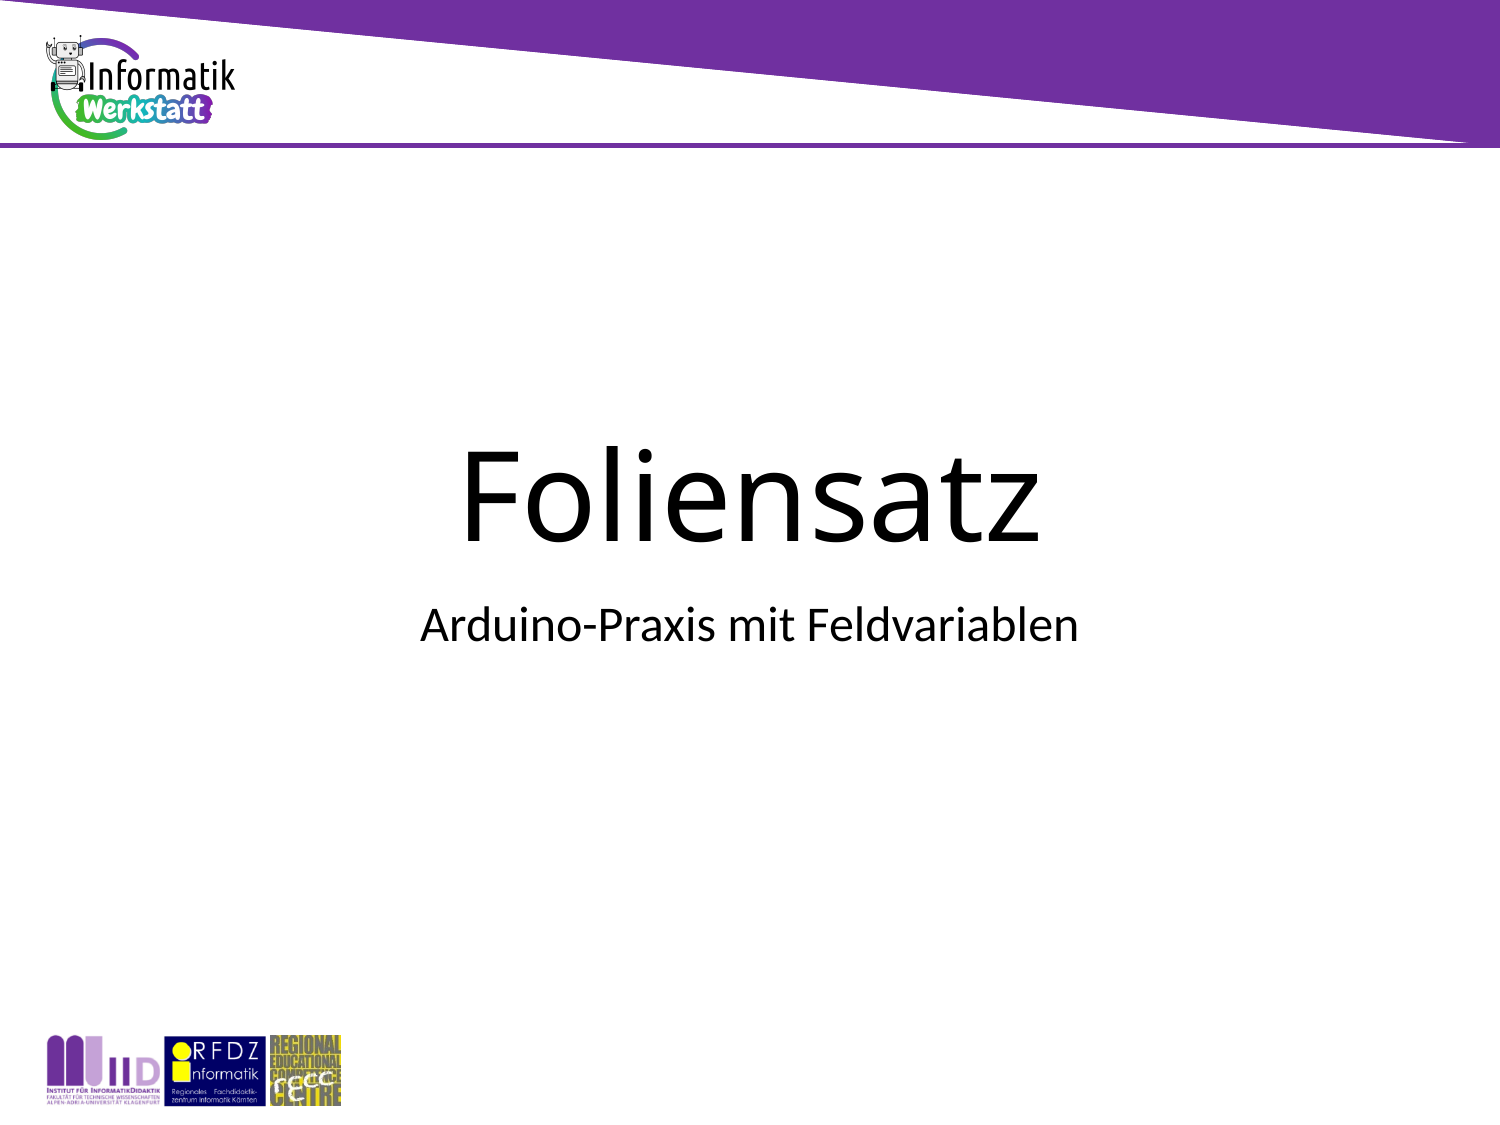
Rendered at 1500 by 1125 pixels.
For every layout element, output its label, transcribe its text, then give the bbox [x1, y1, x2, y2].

subtitle Arduino-Praxis mit Feldvariablen [187, 590, 1313, 863]
picture [46, 35, 235, 140]
title Foliensatz [112, 184, 1388, 576]
picture [46, 1032, 341, 1113]
